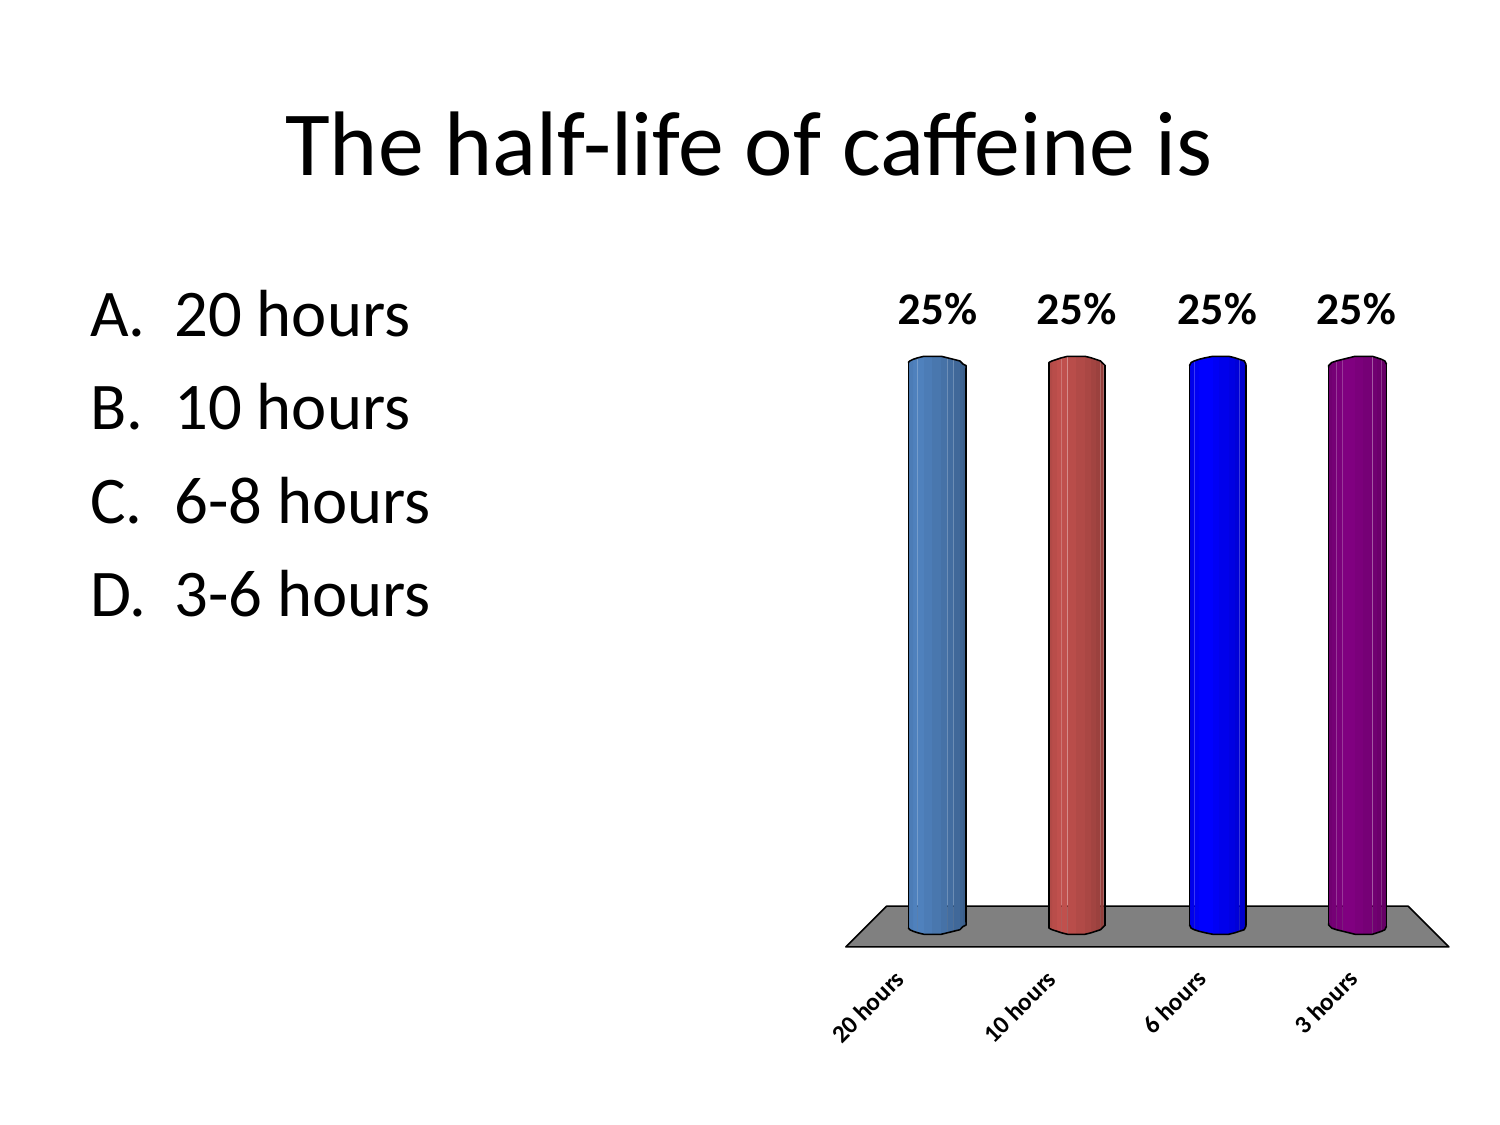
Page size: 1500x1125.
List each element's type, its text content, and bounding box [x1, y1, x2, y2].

title The half-life of caffeine is [75, 45, 1425, 233]
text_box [739, 262, 1490, 1107]
list 20 hours 10 hours 6-8 hours 3-6 hours [75, 262, 737, 1005]
